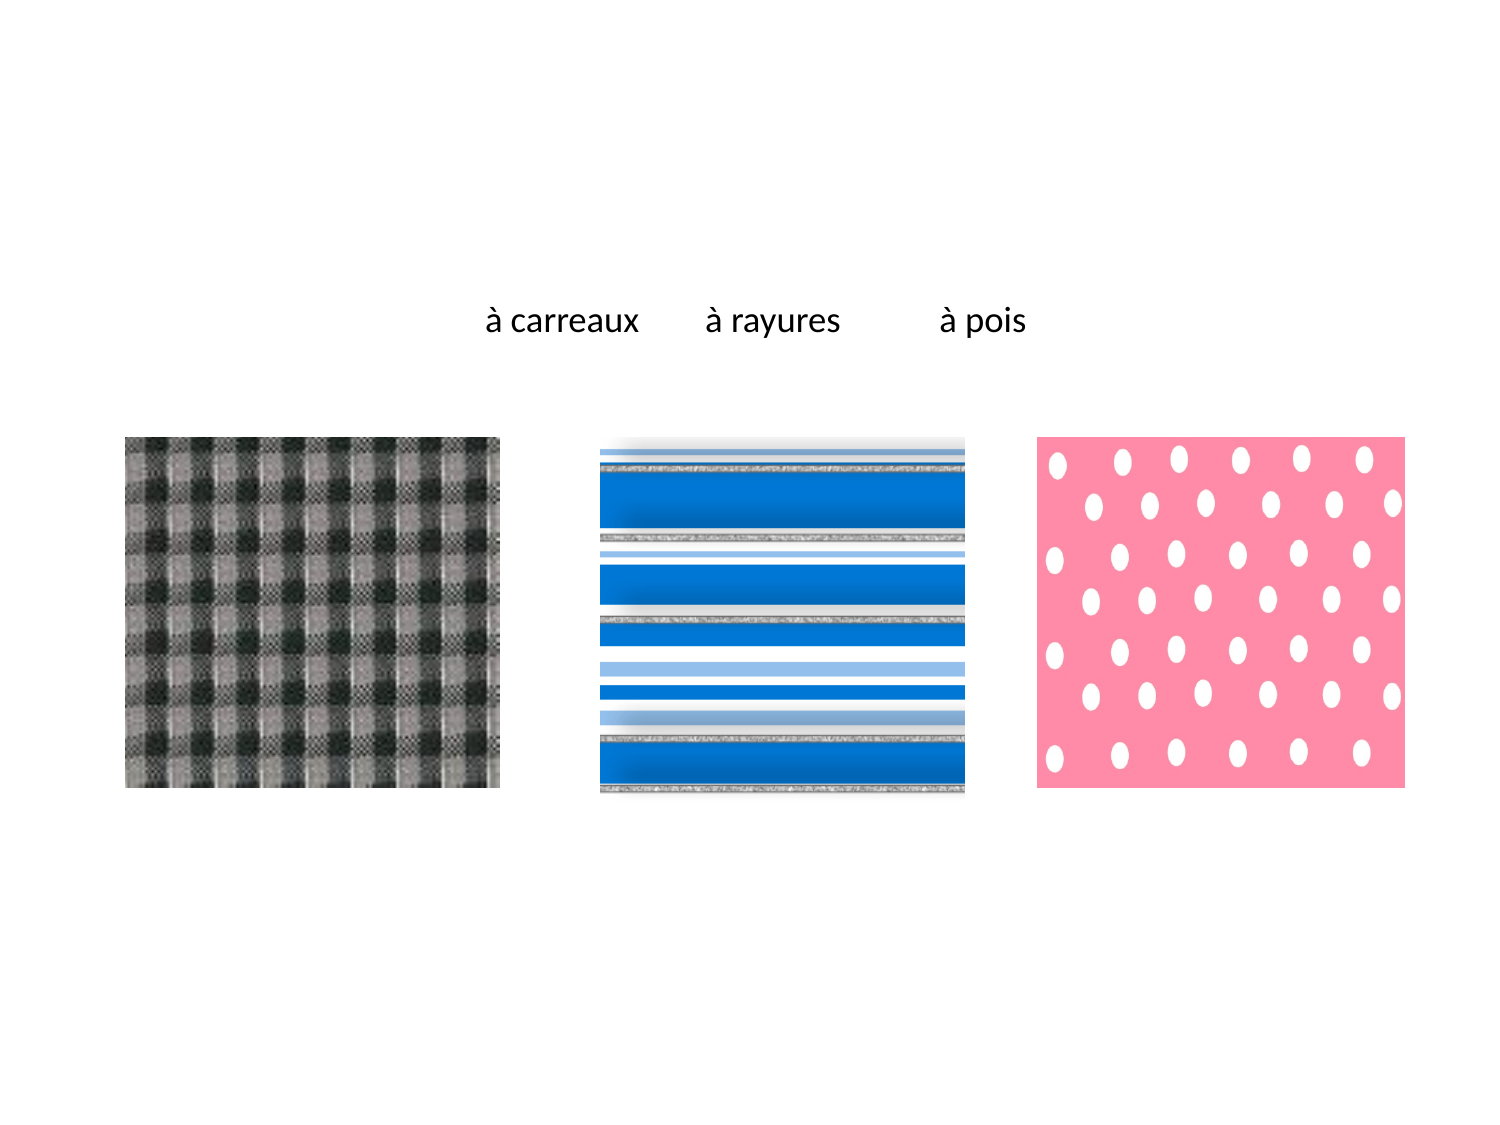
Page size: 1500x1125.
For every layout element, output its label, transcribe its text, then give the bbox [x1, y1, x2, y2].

picture [124, 437, 501, 788]
title à carreaux à rayures à pois [62, 287, 1450, 393]
picture [1037, 437, 1405, 788]
picture [599, 437, 965, 802]
